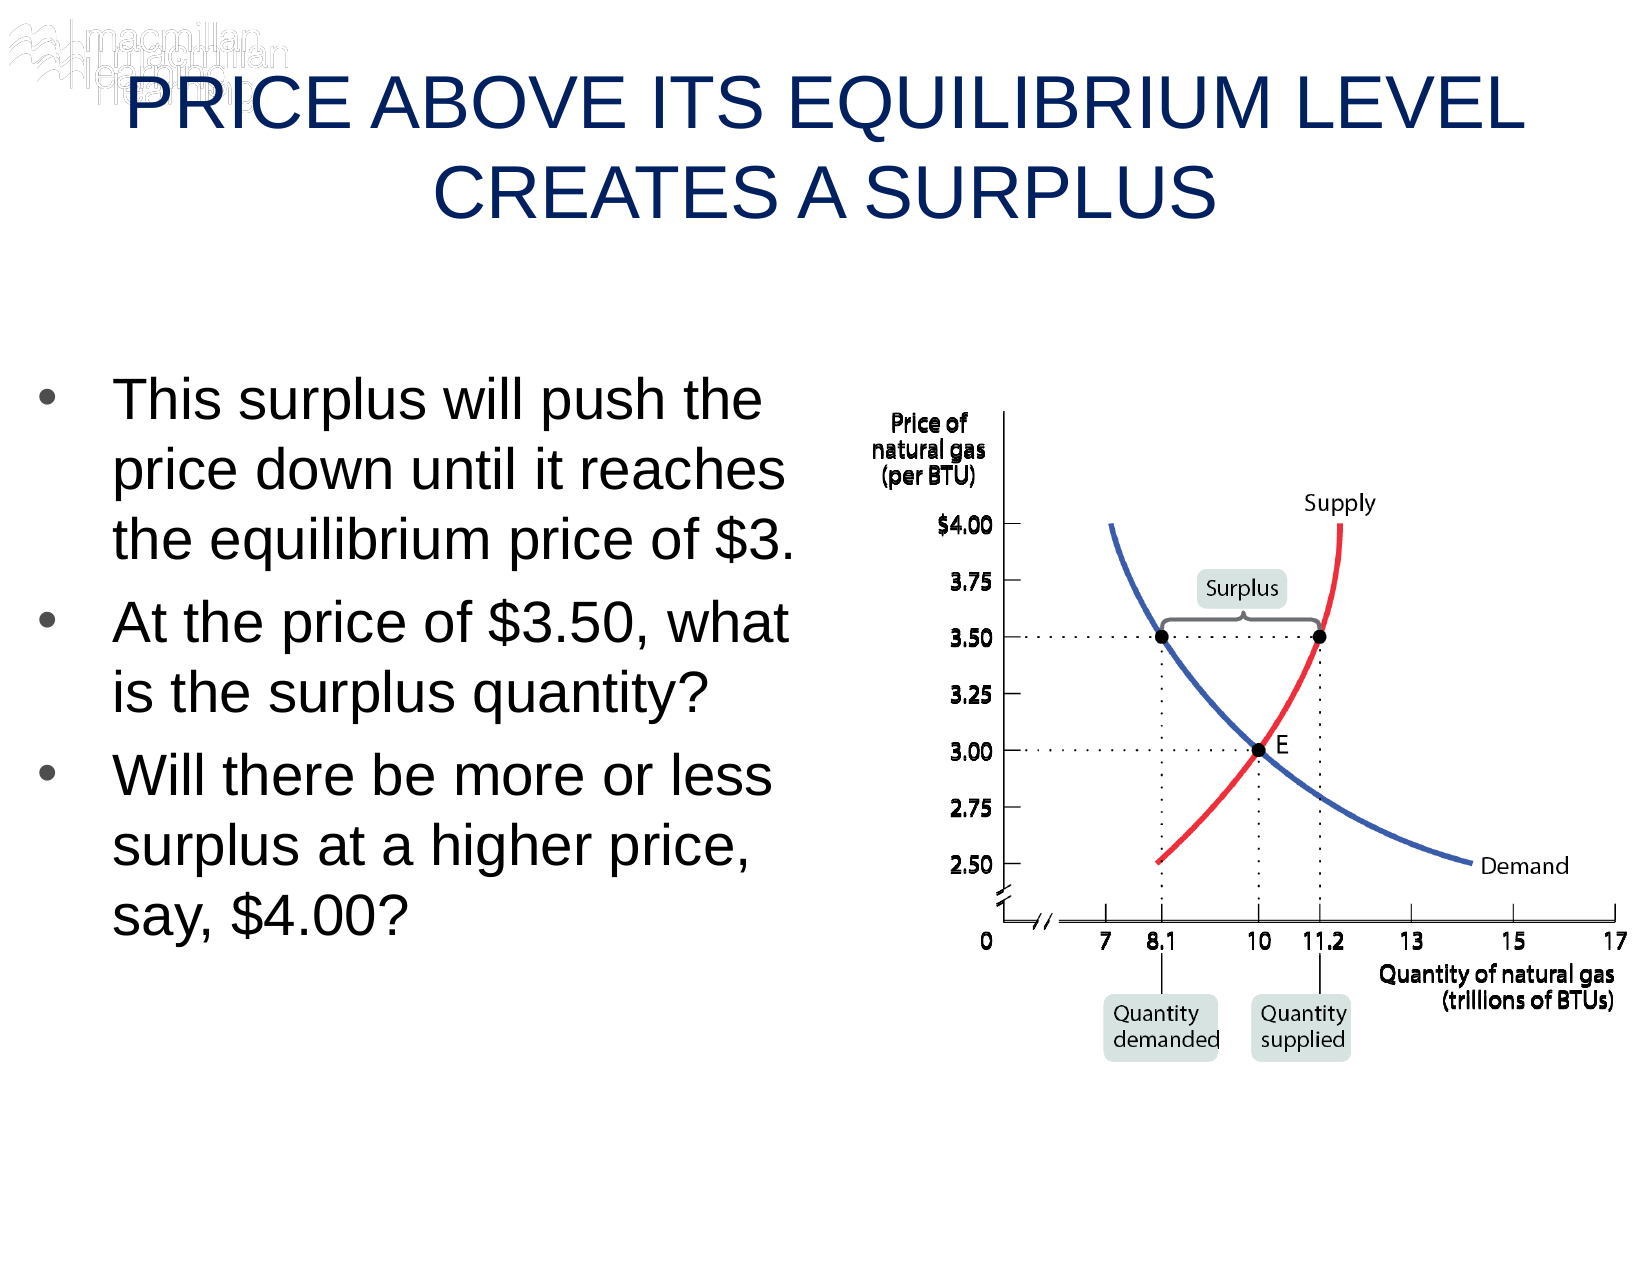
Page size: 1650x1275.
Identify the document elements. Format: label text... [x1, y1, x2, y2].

picture [870, 408, 1628, 1063]
title PRICE ABOVE ITS EQUILIBRIUM LEVEL CREATES A SURPLUS [0, 63, 1650, 225]
list This surplus will push the price down until it reaches the equilibrium price of $3. At the price of $3.50, what is the surplus quantity? Will there be more or less surplus at a higher price, say, $4.00? [22, 346, 814, 1124]
picture [9, 19, 288, 63]
